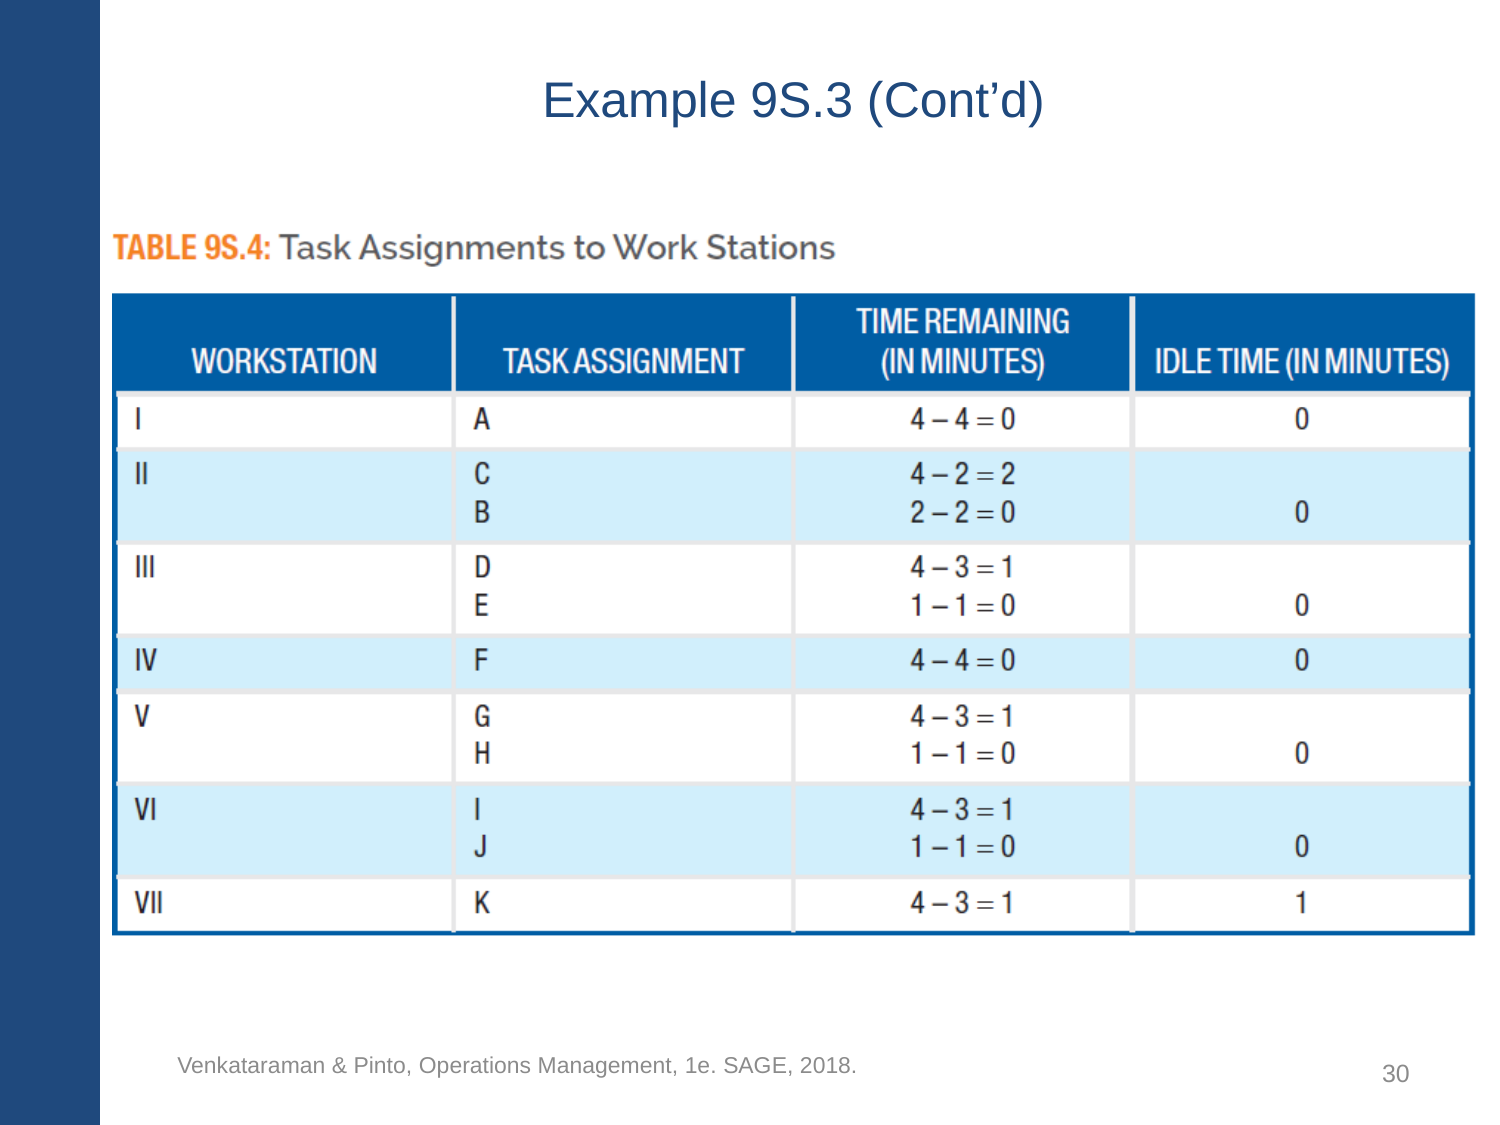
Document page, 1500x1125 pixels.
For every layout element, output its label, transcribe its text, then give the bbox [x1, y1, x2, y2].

slide_number 30 [1350, 1042, 1425, 1103]
picture [112, 224, 1487, 943]
title Example 9S.3 (Cont’d) [162, 37, 1425, 158]
footer Venkataraman & Pinto, Operations Management, 1e. SAGE, 2018. [162, 1042, 1313, 1103]
